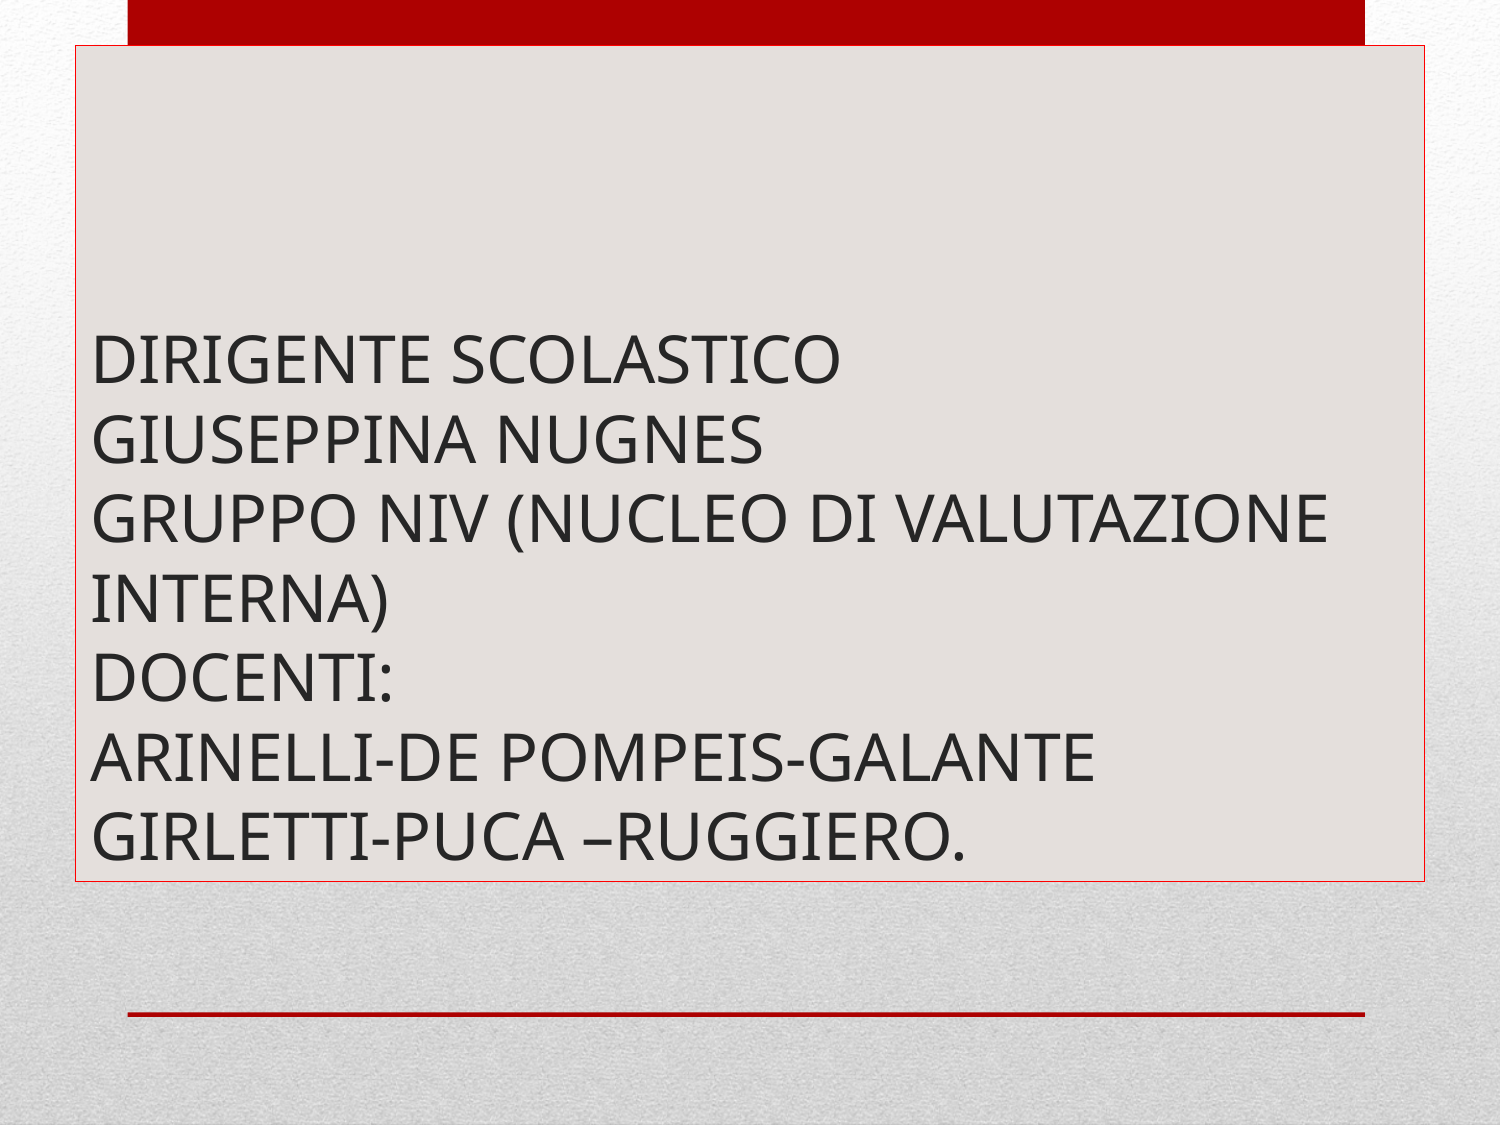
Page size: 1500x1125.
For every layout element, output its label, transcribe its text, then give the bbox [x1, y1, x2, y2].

title DIRIGENTE SCOLASTICO GIUSEPPINA NUGNES GRUPPO NIV (NUCLEO DI VALUTAZIONE INTERNA) DOCENTI: ARINELLI-DE POMPEIS-GALANTE GIRLETTI-PUCA –RUGGIERO. [75, 45, 1425, 882]
